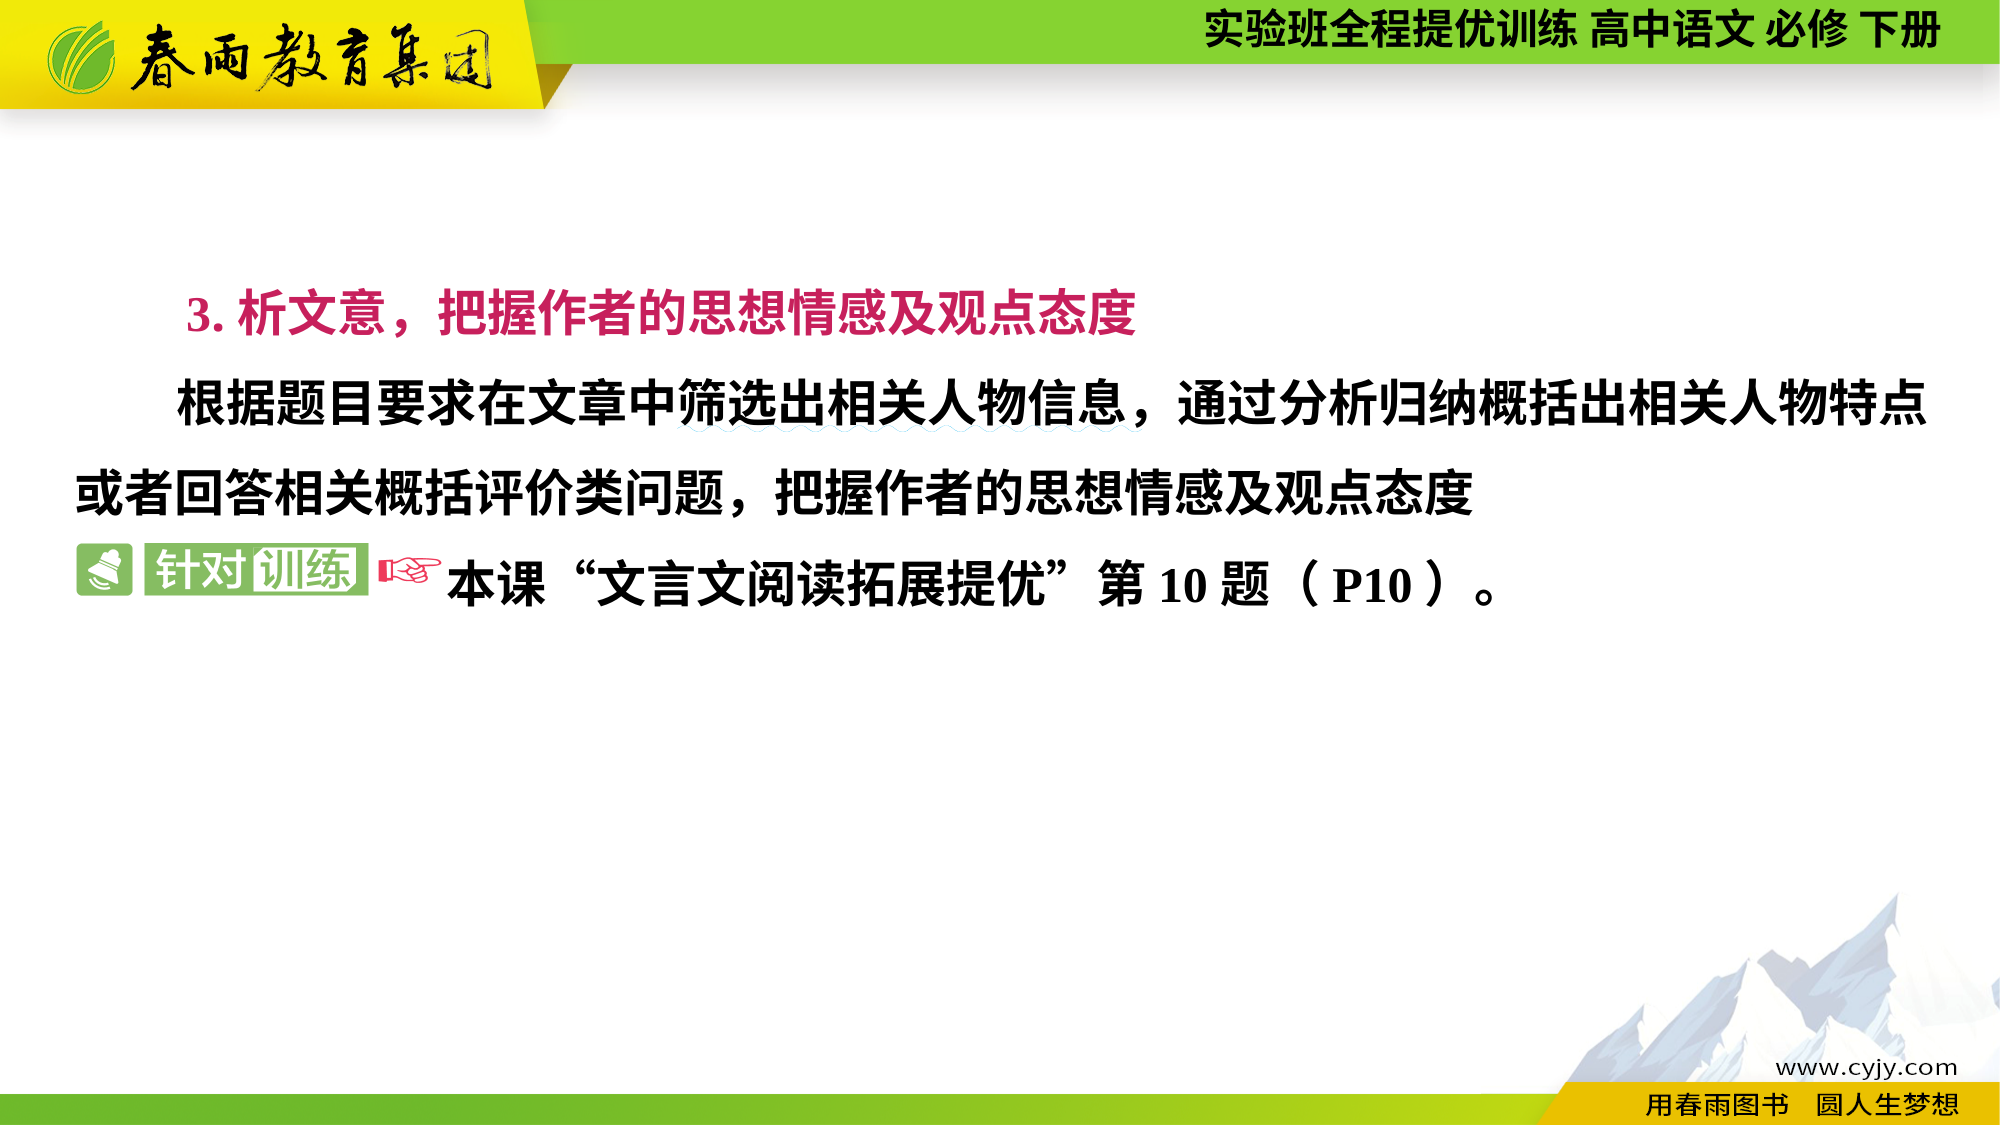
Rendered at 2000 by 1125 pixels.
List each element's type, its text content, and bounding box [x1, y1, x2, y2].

picture [0, 0, 2000, 1125]
text_box 本课“文言文阅读拓展提优”第10题（P10）。 [59, 515, 1944, 621]
list 3.析文意，把握作者的思想情感及观点态度 根据题目要求在文章中筛选出相关人物信息，通过分析归纳概括出相关人物特点或者回答相关概括评价类问题，把握作者的思想情感及观点态度 [59, 243, 1944, 515]
